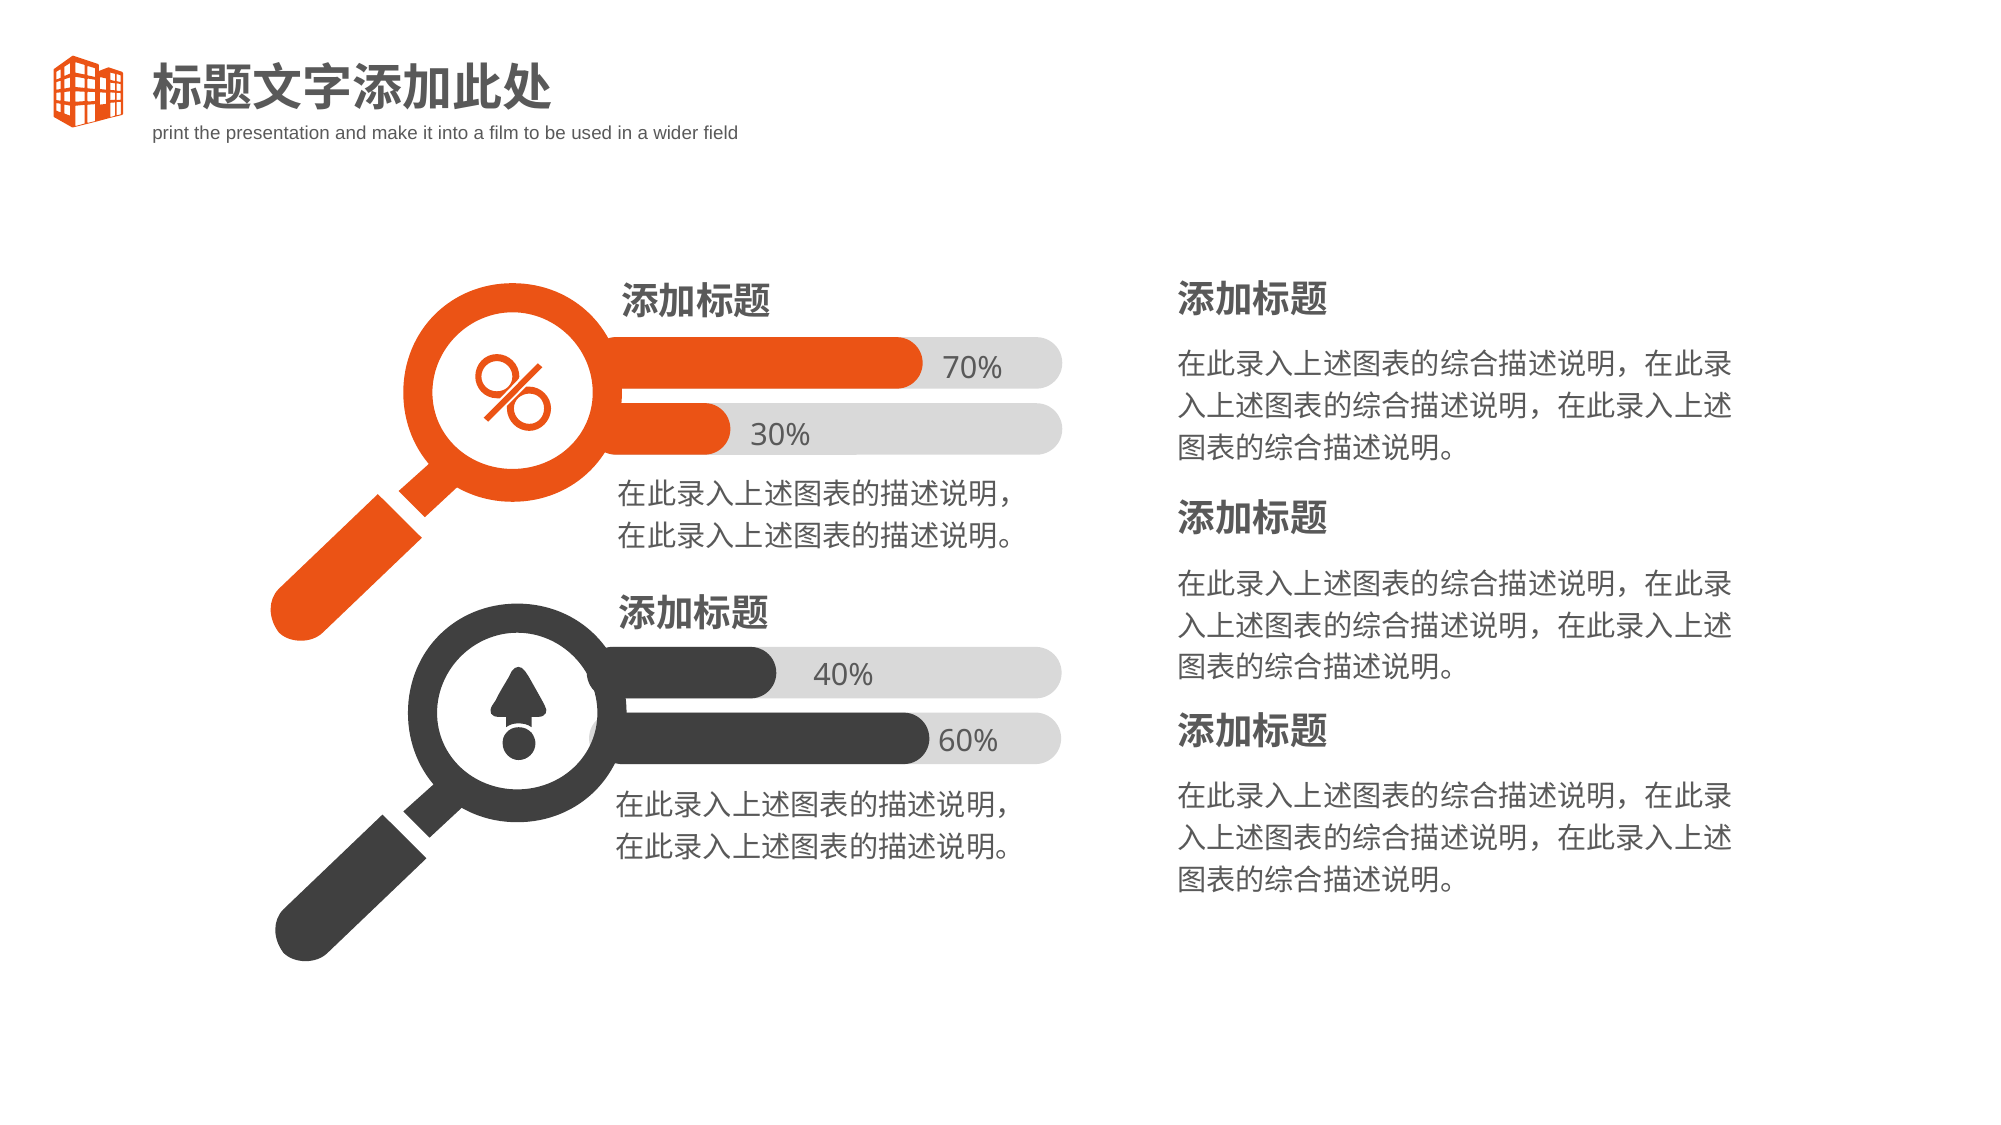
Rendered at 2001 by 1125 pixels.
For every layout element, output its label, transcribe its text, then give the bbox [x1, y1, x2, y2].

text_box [622, 400, 1063, 456]
text_box 在此录入上述图表的综合描述说明，在此录入上述图表的综合描述说明，在此录入上述图表的综合描述说明。 [1162, 550, 1757, 692]
text_box 在此录入上述图表的综合描述说明，在此录入上述图表的综合描述说明，在此录入上述图表的综合描述说明。 [1162, 763, 1757, 904]
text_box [627, 640, 1062, 699]
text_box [272, 603, 627, 964]
text_box 添加标题 [622, 581, 784, 640]
text_box 添加标题 [1162, 267, 1344, 328]
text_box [622, 332, 1063, 389]
text_box 添加标题 [1162, 486, 1344, 547]
text_box 添加标题 [1162, 699, 1344, 760]
text_box 在此录入上述图表的综合描述说明，在此录入上述图表的综合描述说明，在此录入上述图表的综合描述说明。 [1162, 330, 1757, 472]
text_box 在此录入上述图表的描述说明，在此录入上述图表的描述说明。 [627, 771, 1062, 871]
text_box 在此录入上述图表的描述说明，在此录入上述图表的描述说明。 [622, 461, 1065, 560]
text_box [267, 283, 622, 644]
text_box 添加标题 [606, 270, 787, 330]
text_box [627, 706, 1062, 765]
